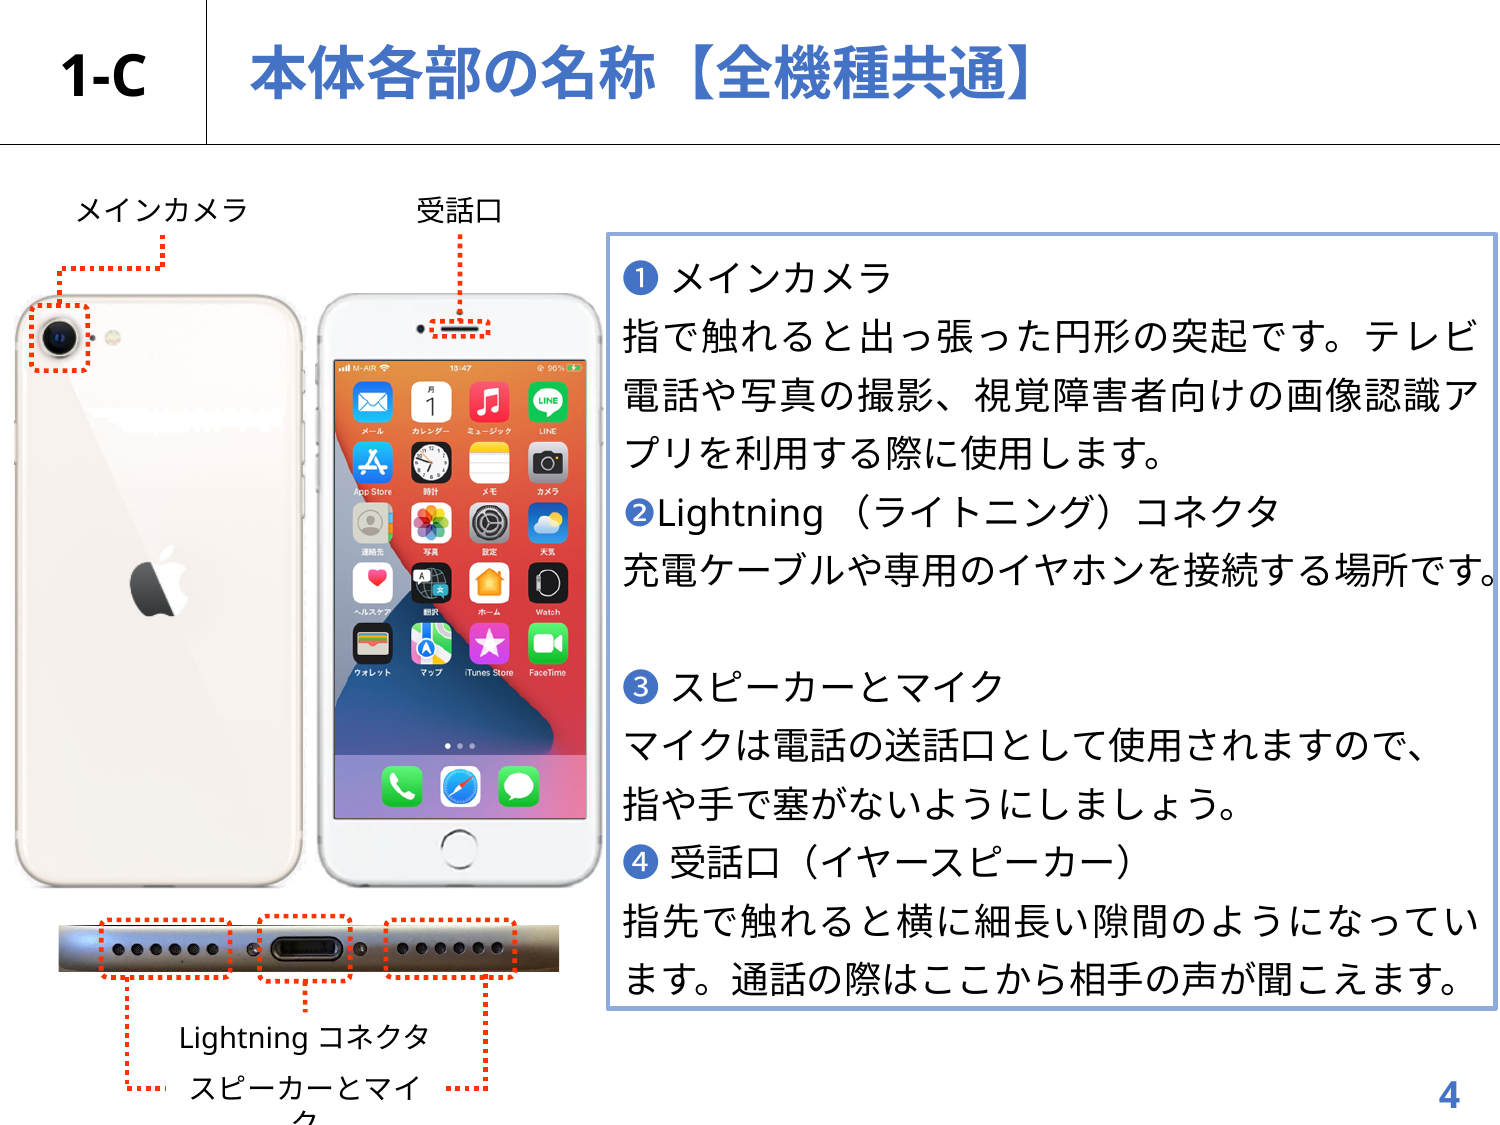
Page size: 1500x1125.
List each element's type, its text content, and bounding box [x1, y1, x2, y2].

text_box [258, 915, 352, 925]
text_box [407, 1010, 523, 1052]
text_box Lightningコネクタ [160, 1012, 450, 1062]
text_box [75, 218, 147, 323]
picture [58, 925, 560, 972]
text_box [14, 293, 605, 889]
title 1-C [0, 0, 207, 147]
text_box ❶メインカメラ 指で触れると出っ張った円形の突起です。テレビ電話や写真の撮影、視覚障害者向けの画像認識アプリを利用する際に使用します。 ❷Lightning（ライトニング）コネクタ 充電ケーブルや専用のイヤホンを接続する場所です。 ❸スピーカーとマイク マイクは電話の送話口として使用されますので、 指や手で塞がないようにしましょう。 ❹受話口（イヤースピーカー） 指先で触れると横に細長い隙間のようになっています。通話の際はここから相手の声が聞こえます。 [608, 233, 1496, 1009]
text_box 本体各部の名称【全機種共通】 [230, 24, 1459, 119]
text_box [90, 1013, 202, 1052]
text_box [100, 972, 231, 979]
text_box 受話口 [356, 184, 564, 235]
text_box [100, 918, 231, 925]
text_box スピーカーとマイク [160, 1062, 450, 1125]
text_box [384, 972, 516, 979]
text_box [258, 972, 352, 983]
text_box 4 [1399, 1063, 1500, 1123]
text_box メインカメラ [59, 184, 266, 235]
text_box [385, 918, 516, 925]
